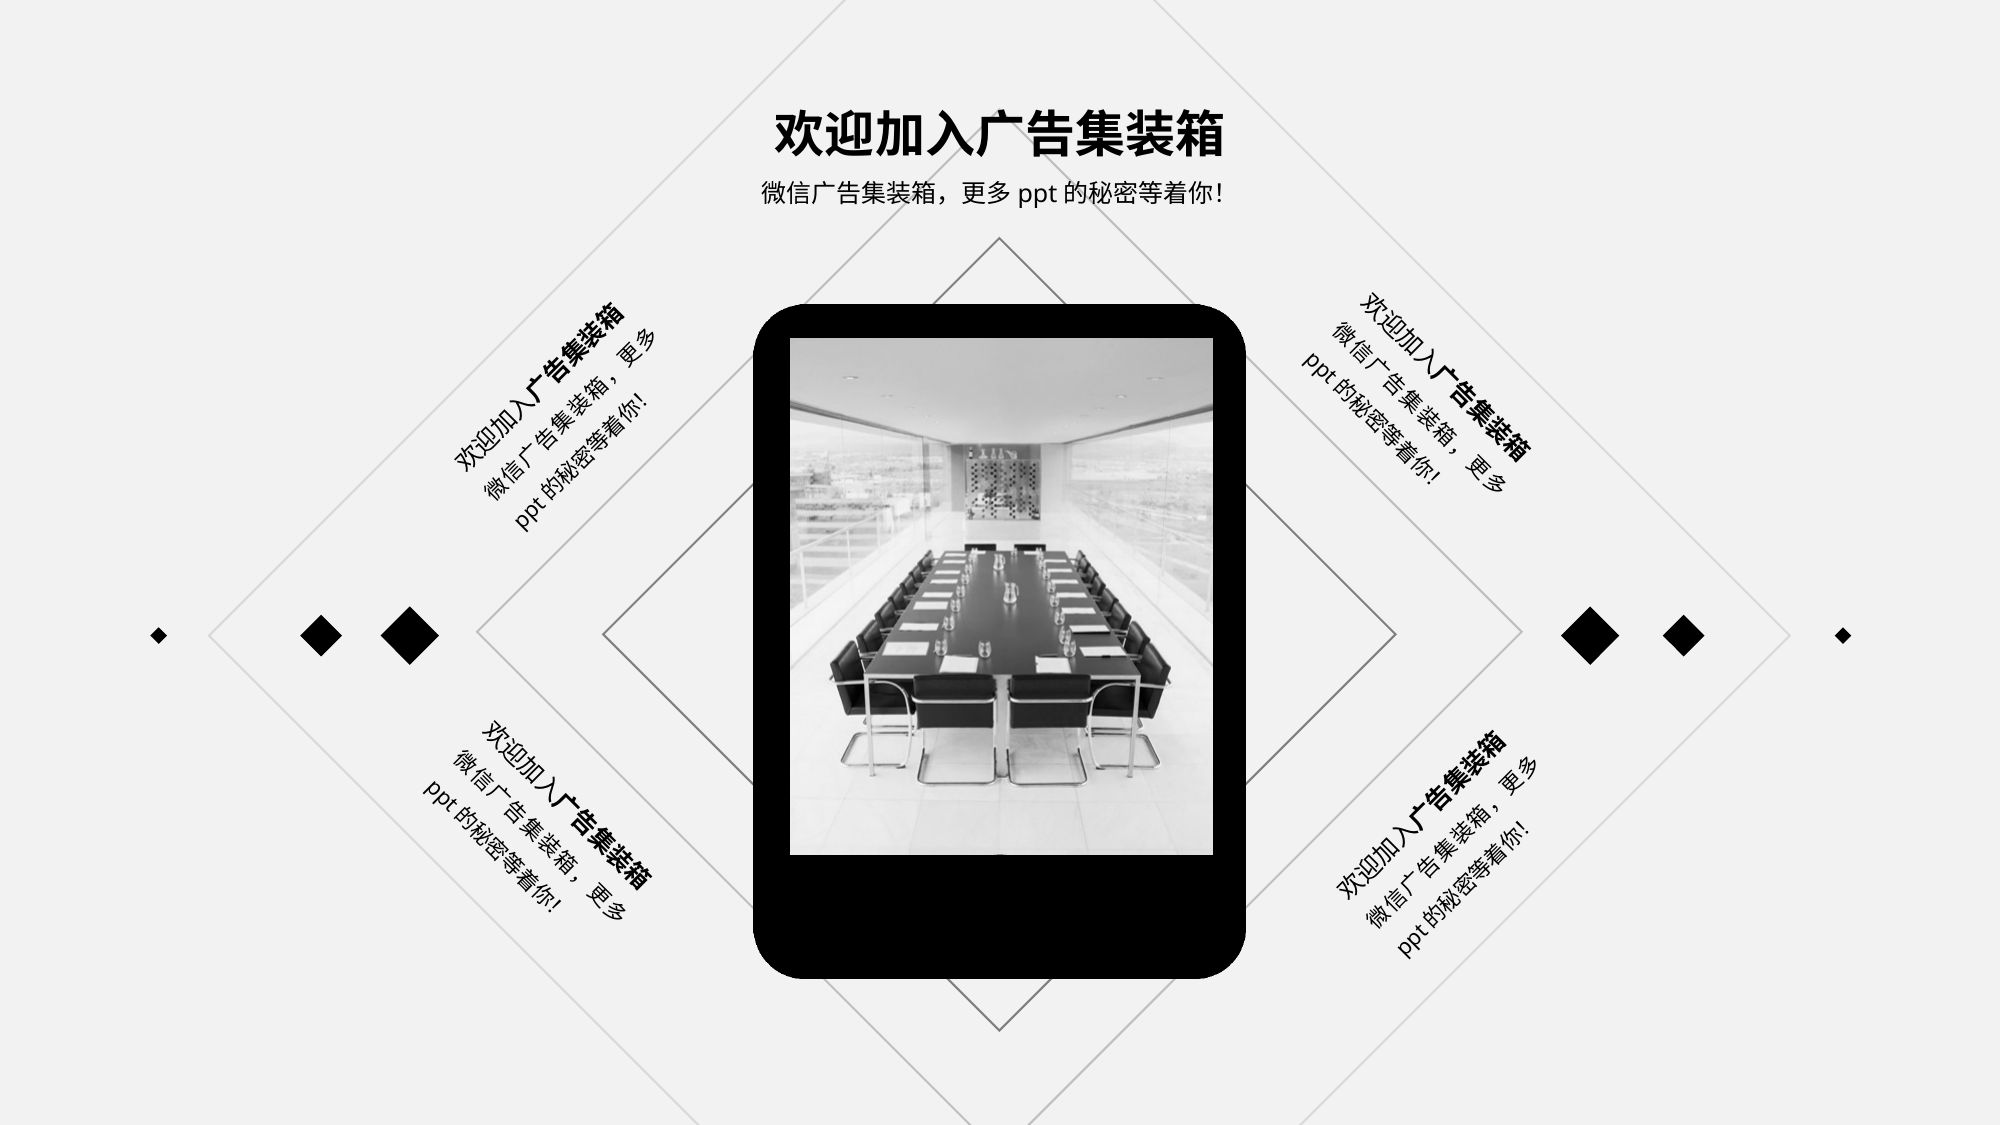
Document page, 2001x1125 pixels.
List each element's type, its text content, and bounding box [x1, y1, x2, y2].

text_box 欢迎加入广告集装箱 微信广告集装箱，更多ppt的秘密等着你！ [1304, 688, 1593, 977]
text_box 欢迎加入广告集装箱 微信广告集装箱，更多ppt的秘密等着你！ [422, 260, 710, 549]
text_box 欢迎加入广告集装箱 微信广告集装箱，更多ppt的秘密等着你！ [406, 688, 694, 977]
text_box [152, 614, 431, 657]
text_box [1569, 614, 1849, 657]
text_box [778, 0, 1221, 65]
text_box 欢迎加入广告集装箱 微信广告集装箱，更多ppt的秘密等着你！ [497, 65, 1503, 215]
picture [753, 304, 1246, 979]
text_box [228, 215, 1770, 1125]
text_box 欢迎加入广告集装箱 微信广告集装箱，更多ppt的秘密等着你！ [1285, 260, 1573, 549]
